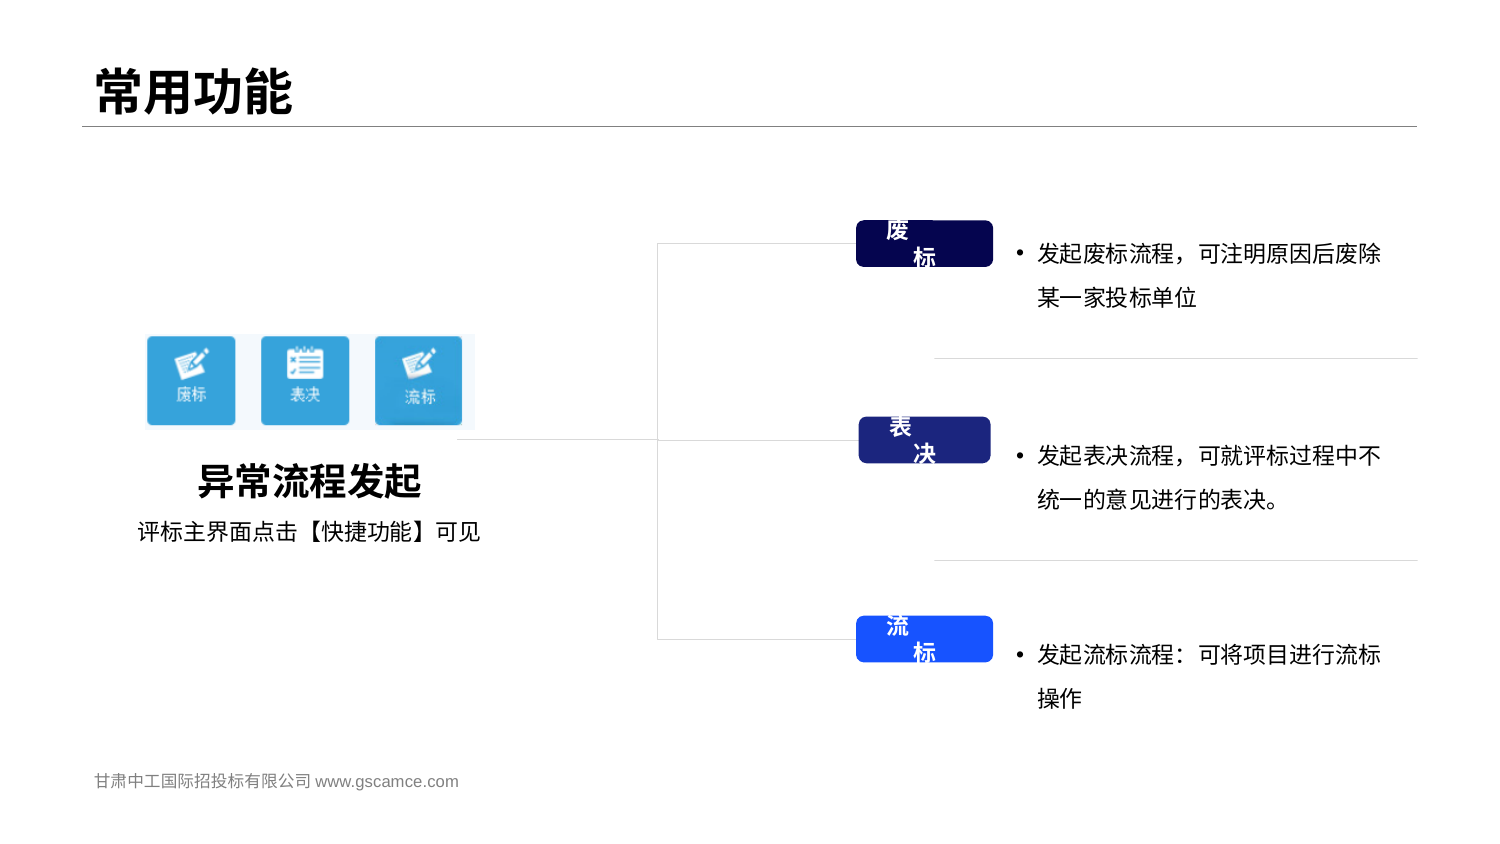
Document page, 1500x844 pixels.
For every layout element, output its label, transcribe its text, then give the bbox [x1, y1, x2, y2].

picture [145, 334, 475, 430]
title 常用功能 [82, 0, 1418, 127]
footer 甘肃中工国际招投标有限公司www.gscamce.com [82, 767, 592, 794]
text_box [82, 215, 1418, 756]
